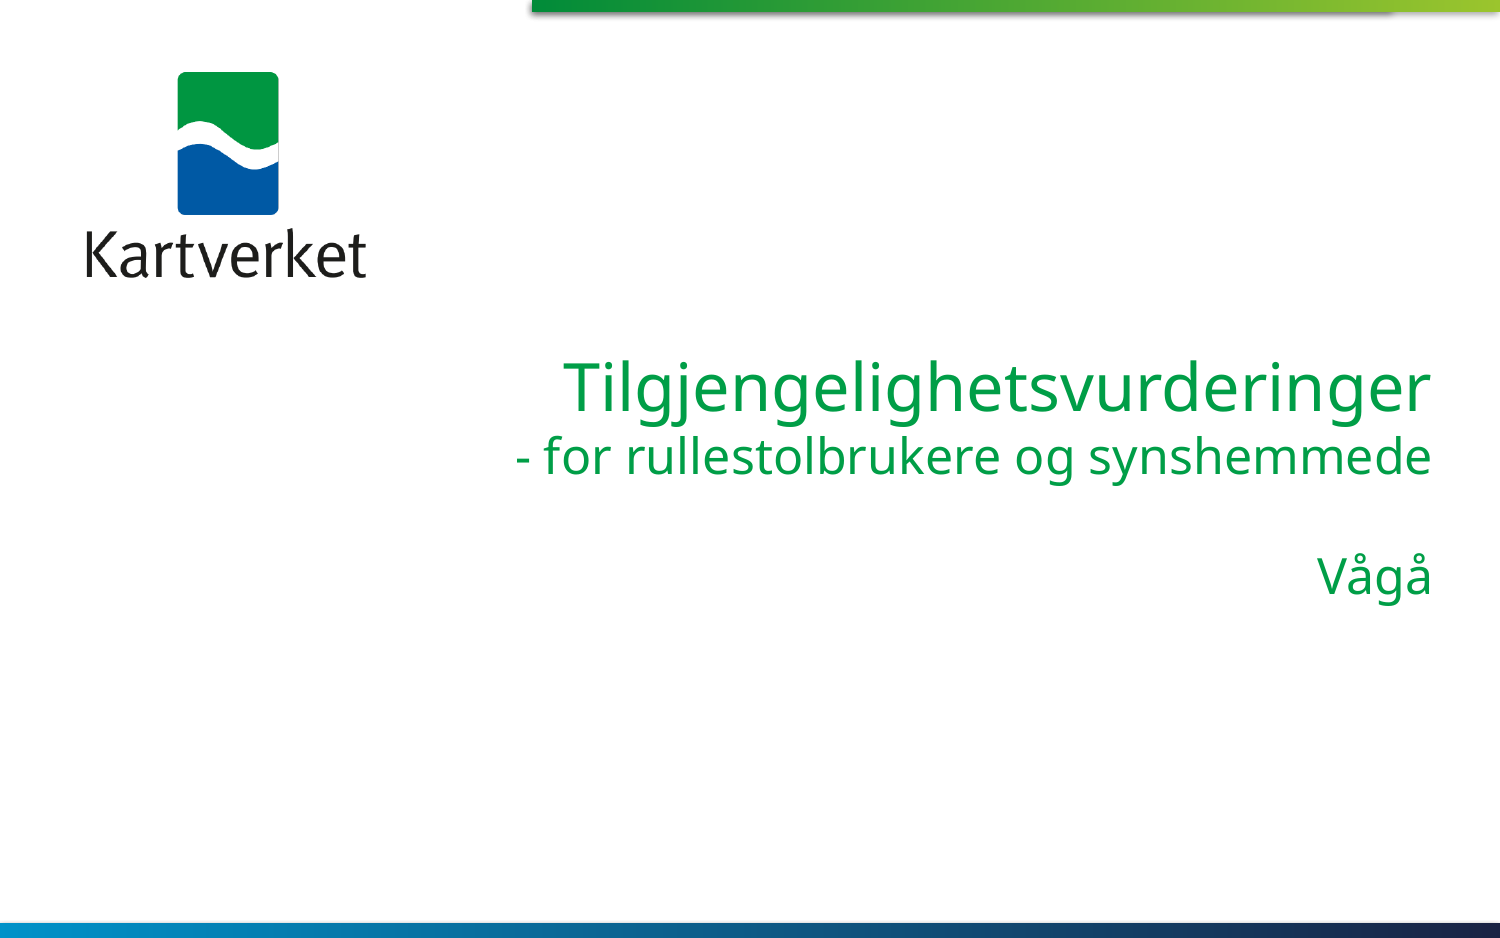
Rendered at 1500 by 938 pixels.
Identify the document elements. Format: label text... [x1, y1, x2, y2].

text_box Tilgjengelighetsvurderinger - for rullestolbrukere og synshemmede Vågå [66, 337, 1449, 613]
